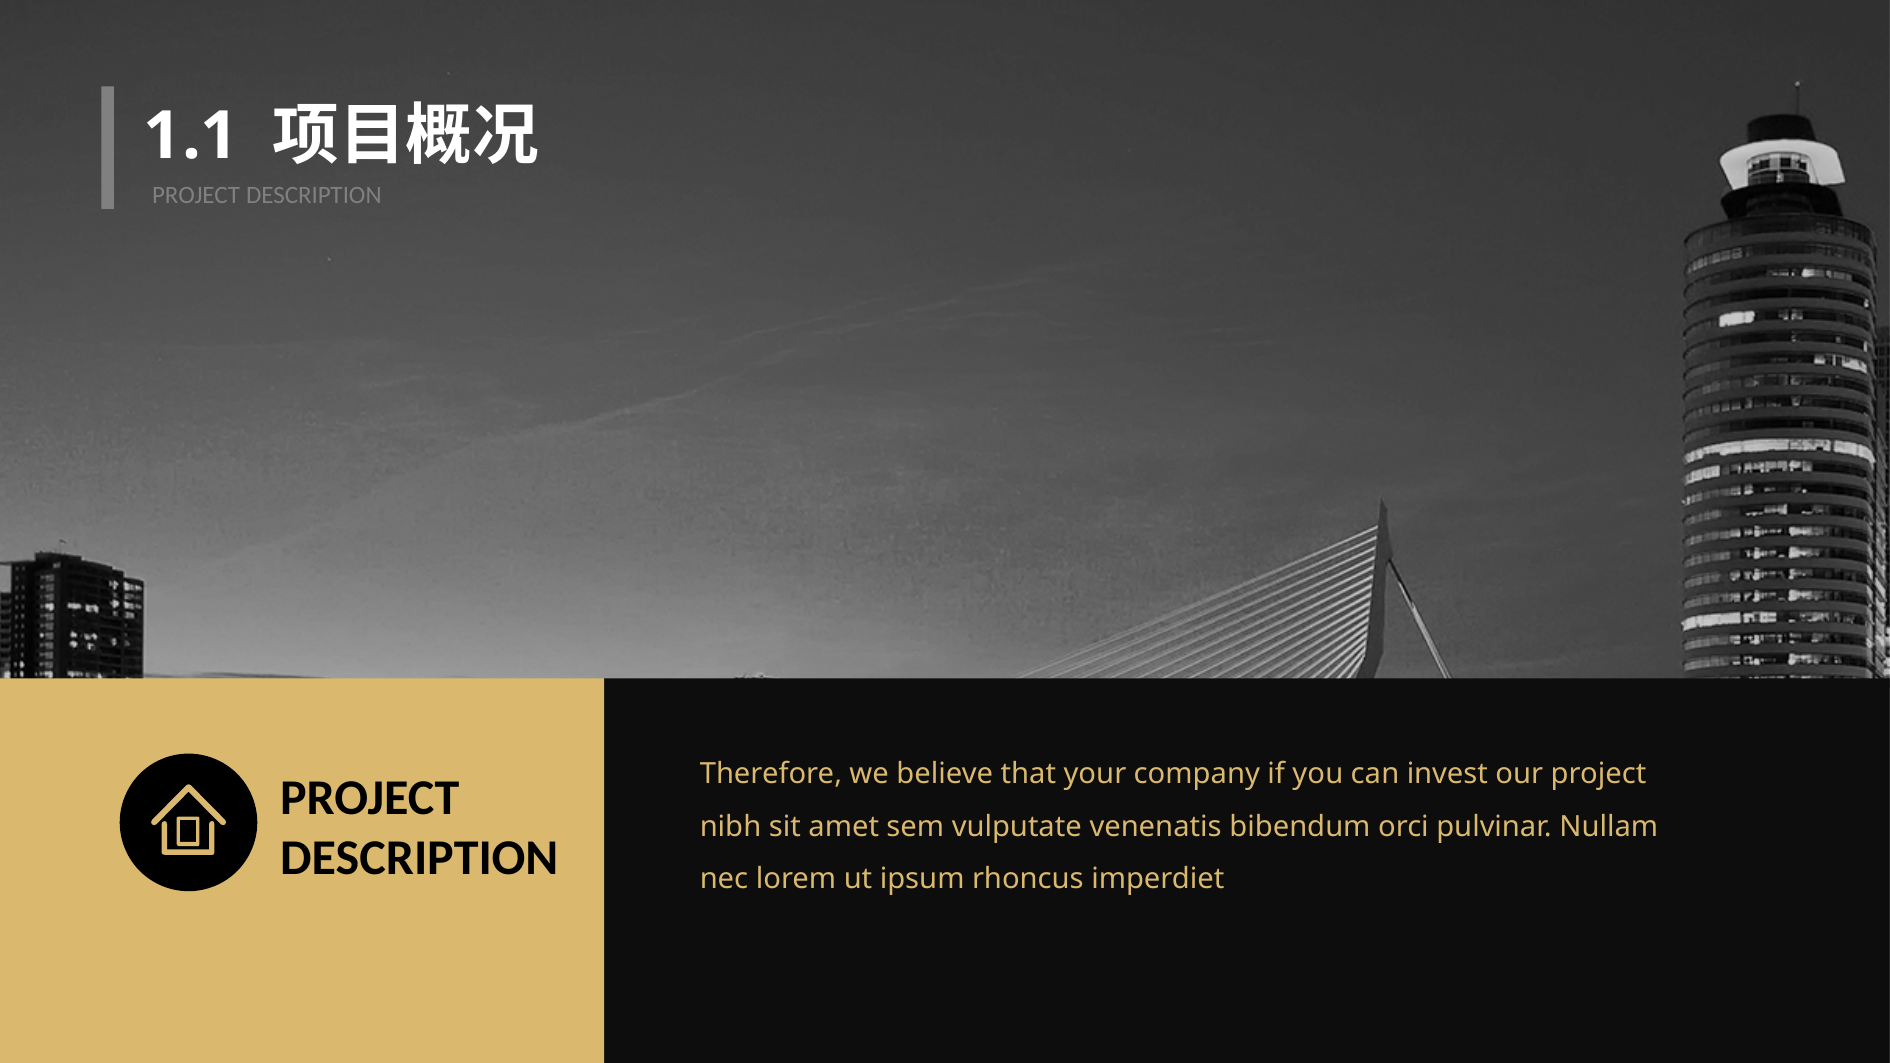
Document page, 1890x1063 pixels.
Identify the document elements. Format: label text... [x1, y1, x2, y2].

text_box [161, 821, 215, 855]
text_box [176, 816, 200, 847]
text_box 1.1 项目概况 [143, 92, 540, 180]
text_box [606, 676, 1890, 1063]
text_box [151, 784, 227, 826]
text_box PROJECT DESCRIPTION [137, 171, 397, 217]
text_box [117, 751, 260, 894]
text_box PROJECT DESCRIPTION [280, 764, 559, 892]
text_box [0, 676, 606, 1063]
text_box [0, 0, 1890, 676]
text_box [99, 84, 116, 211]
text_box Therefore, we believe that your company if you can invest our project nibh sit amet sem vulputate venenatis bibendum orci pulvinar. Nullam nec lorem ut ipsum rhoncus imperdiet [699, 737, 1737, 902]
